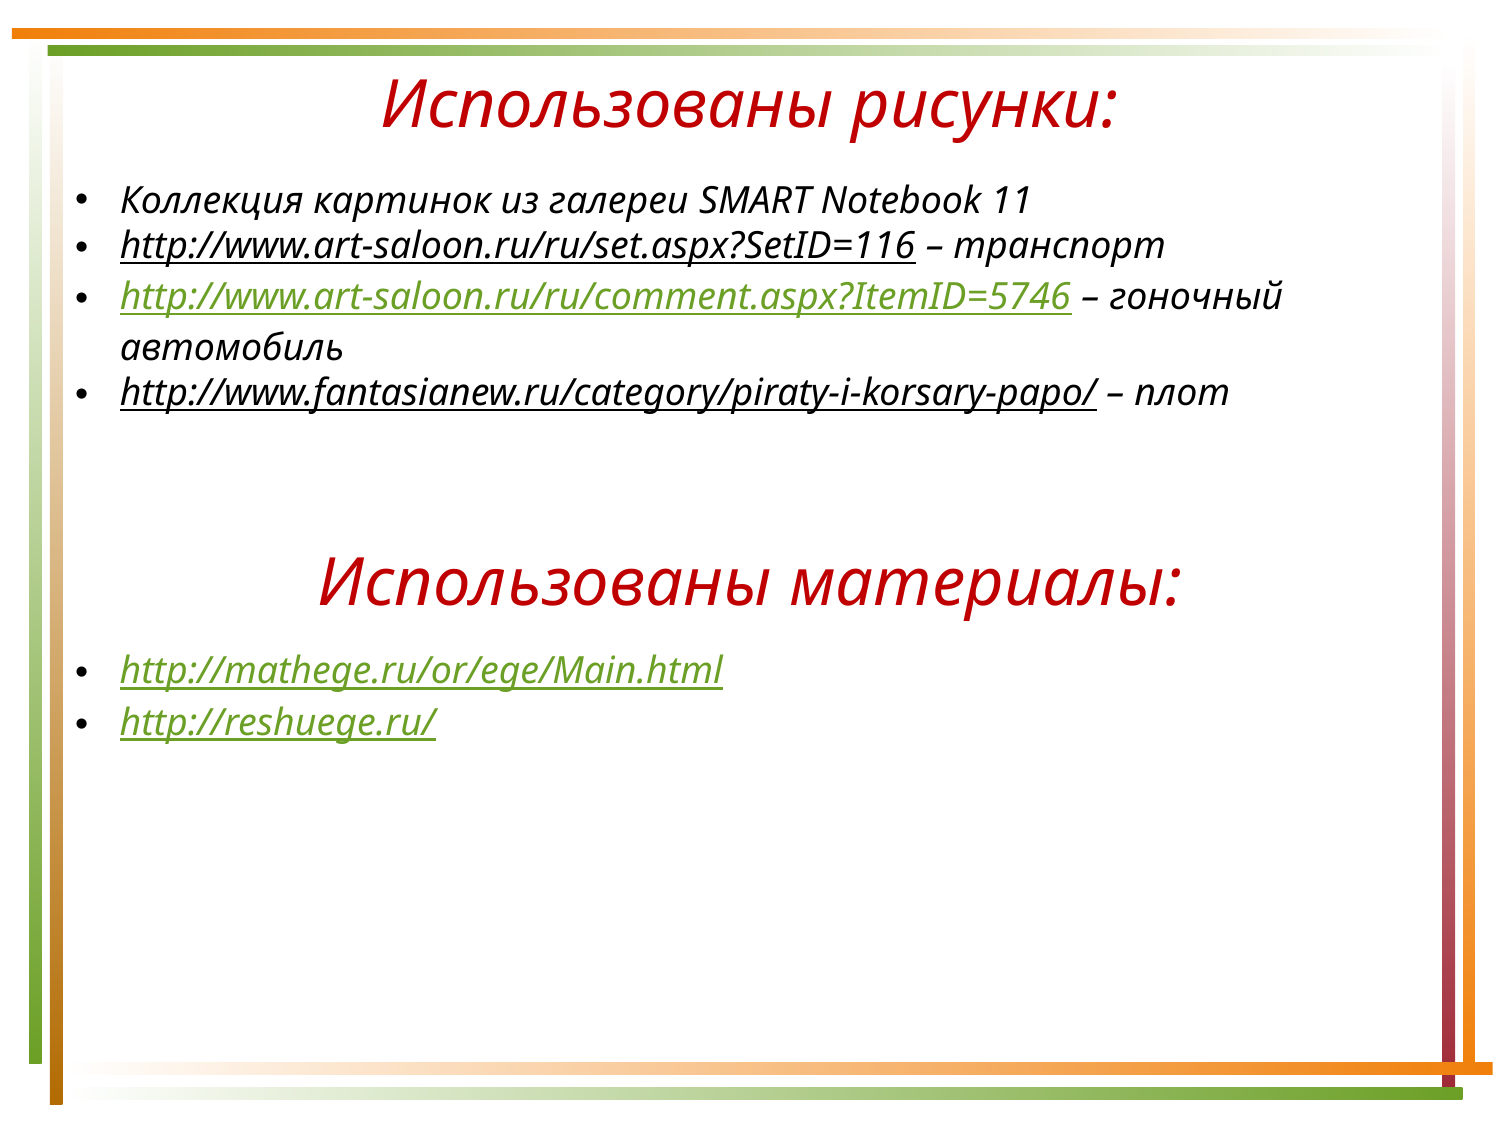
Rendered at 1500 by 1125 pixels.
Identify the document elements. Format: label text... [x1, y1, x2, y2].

text_box [574, 1062, 578, 1075]
text_box http://mathege.ru/or/ege/Main.html http://reshuege.ru/ [60, 639, 1441, 801]
text_box Использованы материалы: [94, 531, 1407, 639]
text_box Коллекция картинок из галереи SMART Notebook 11 http://www.art-saloon.ru/ru/set.aspx?SetID=116 – транспорт http://www.art-saloon.ru/ru/comment.aspx?ItemID=5746 – гоночный автомобиль http://www.fantasianew.ru/category/piraty-i-korsary-papo/ – плот [60, 168, 1442, 427]
text_box Использованы рисунки: [93, 53, 1406, 168]
